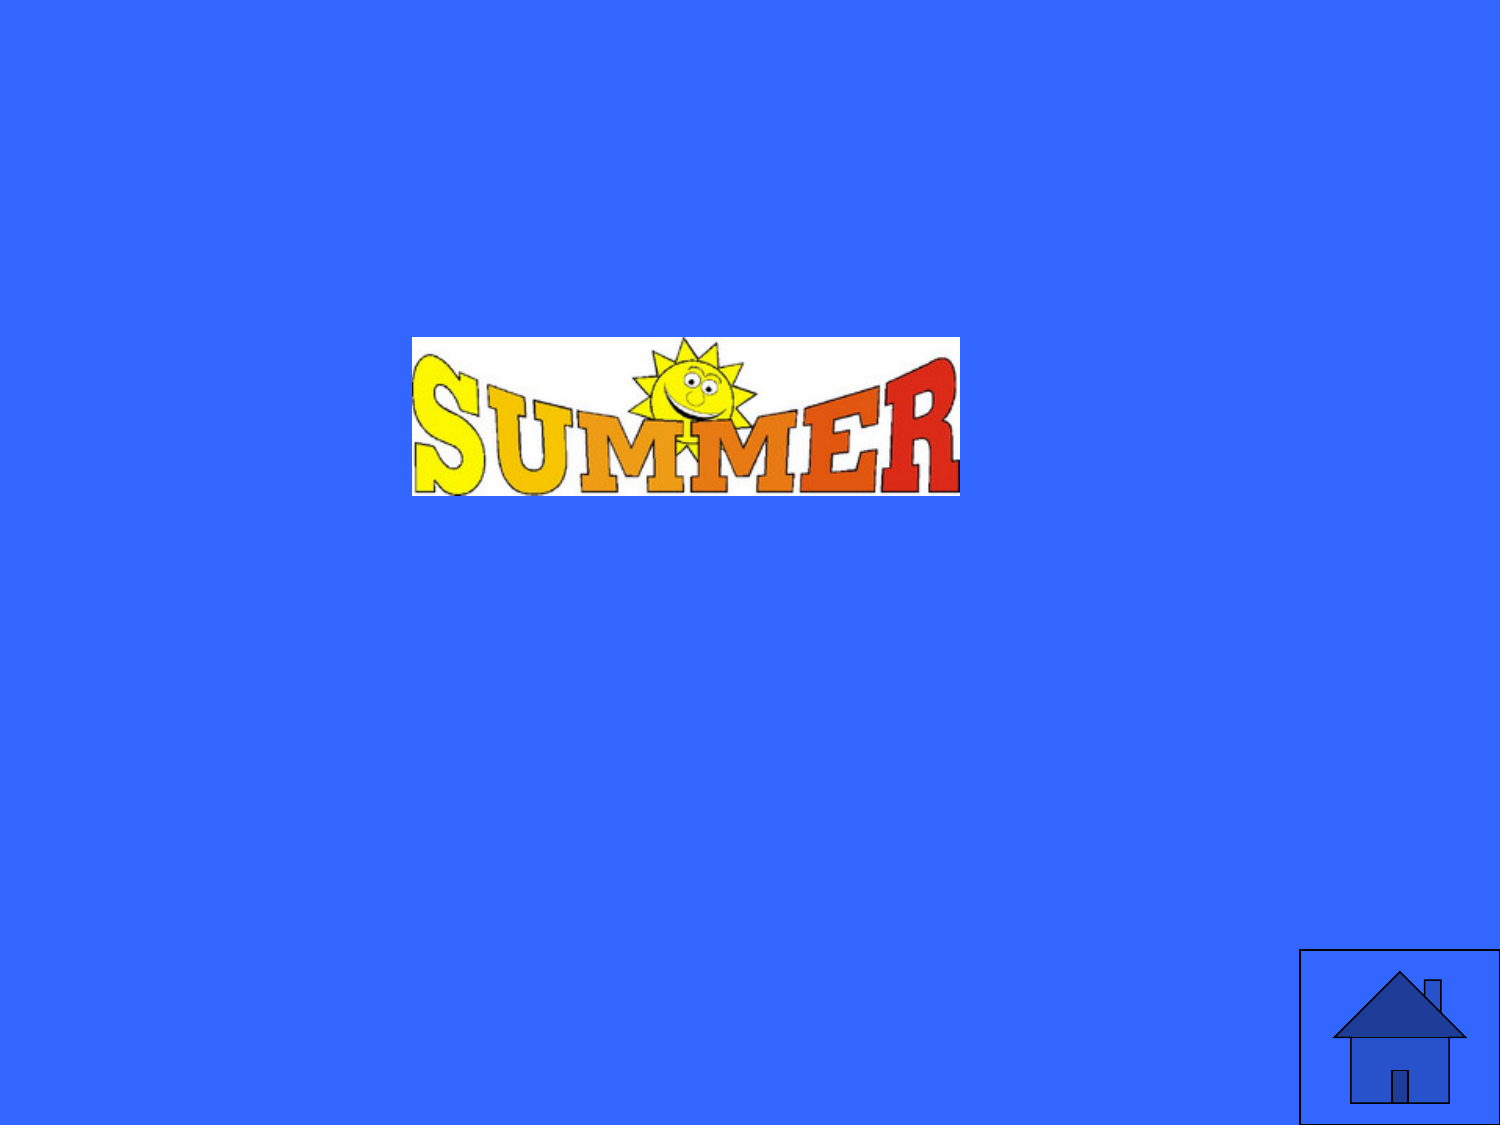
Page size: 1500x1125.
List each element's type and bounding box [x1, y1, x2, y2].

text_box [1299, 950, 1500, 1125]
title [112, 374, 1388, 563]
picture [412, 337, 960, 496]
